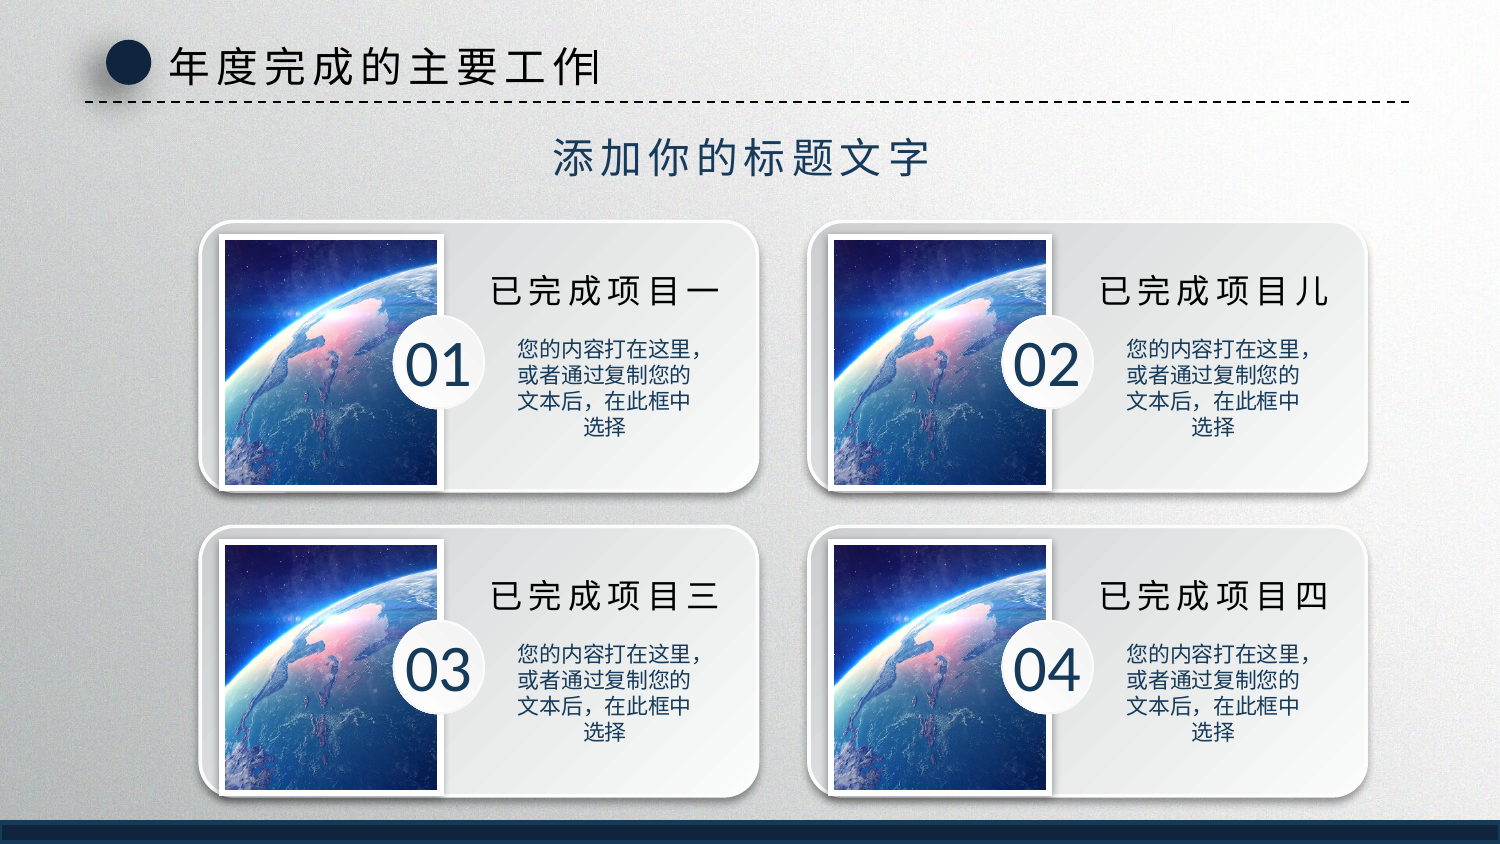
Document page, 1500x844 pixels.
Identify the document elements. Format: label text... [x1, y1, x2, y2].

text_box [0, 820, 1500, 844]
text_box [806, 219, 1369, 493]
text_box 您的内容打在这里，或者通过复制您的文本后，在此框中选择 [1103, 327, 1324, 448]
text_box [998, 617, 1098, 715]
text_box 已完成项目三 [474, 567, 736, 623]
text_box [806, 524, 1369, 798]
text_box [104, 37, 154, 87]
text_box 您的内容打在这里，或者通过复制您的文本后，在此框中选择 [1103, 633, 1324, 753]
text_box [198, 219, 760, 493]
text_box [998, 312, 1098, 410]
text_box 您的内容打在这里，或者通过复制您的文本后，在此框中选择 [494, 327, 715, 448]
text_box 已完成项目儿 [1083, 262, 1344, 318]
text_box [198, 524, 760, 798]
picture [0, 0, 1500, 820]
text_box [389, 617, 489, 715]
text_box 您的内容打在这里，或者通过复制您的文本后，在此框中选择 [494, 633, 715, 753]
text_box 已完成项目四 [1083, 567, 1344, 623]
text_box 添加你的标题文字 [537, 124, 945, 190]
text_box 已完成项目一 [474, 262, 736, 318]
text_box 年度完成的主要工作 [154, 33, 610, 99]
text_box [389, 312, 489, 410]
